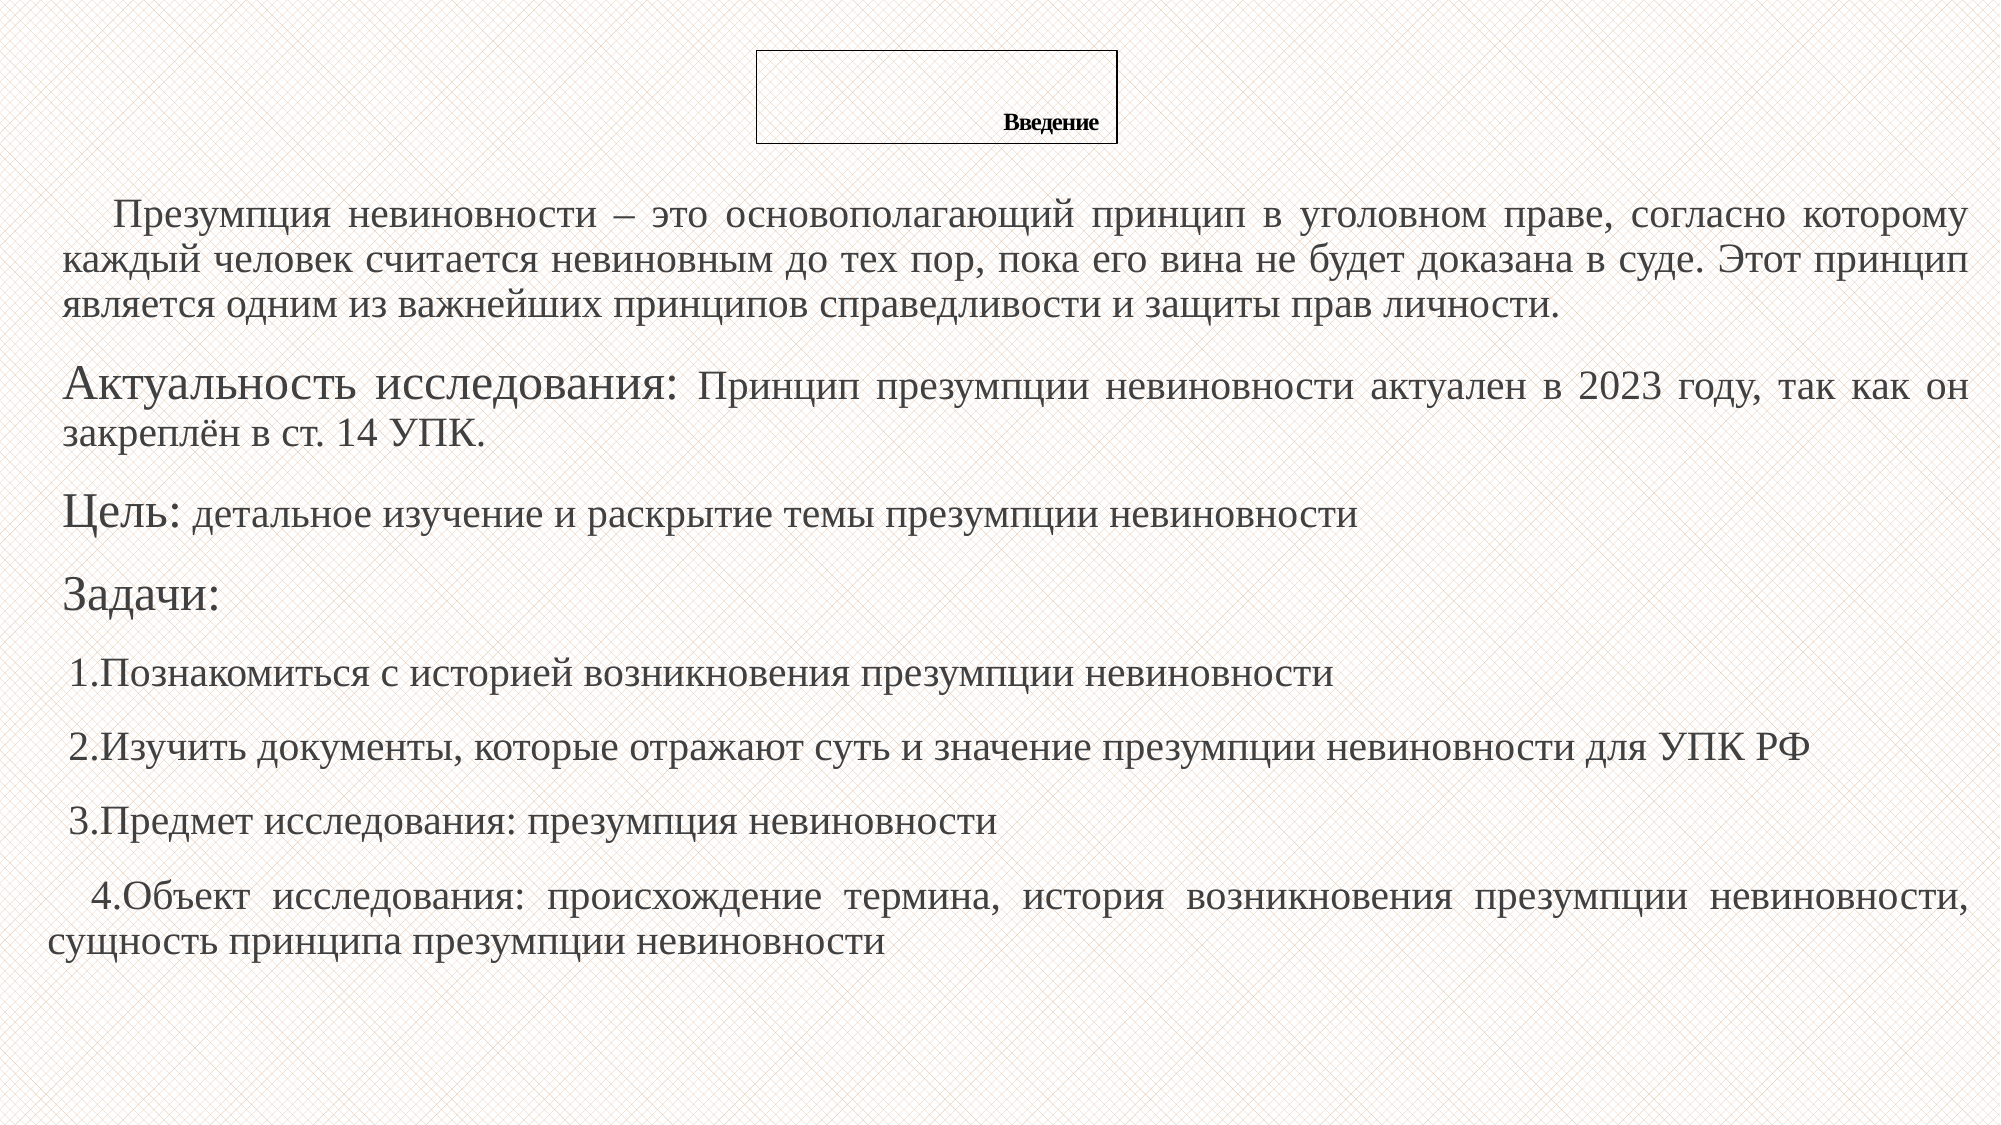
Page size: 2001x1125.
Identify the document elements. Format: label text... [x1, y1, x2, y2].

title Введение [756, 50, 1117, 144]
list Презумпция невиновности – это основополагающий принцип в уголовном праве, согласно которому каждый человек считается невиновным до тех пор, пока его вина не будет доказана в суде. Этот принцип является одним из важнейших принципов справедливости и защиты прав личности. Актуальность исследования: Принцип презумпции невиновности актуален в 2023 году, так как он закреплён в ст. 14 УПК. Цель: детальное изучение и раскрытие темы презумпции невиновности Задачи: 1.Познакомиться с историей возникновения презумпции невиновности 2.Изучить документы, которые отражают суть и значение презумпции невиновности для УПК РФ 3.Предмет исследования: презумпция невиновности 4.Объект исследования: происхождение термина, история возникновения презумпции невиновности, сущность принципа презумпции невиновности [47, 184, 1970, 1035]
